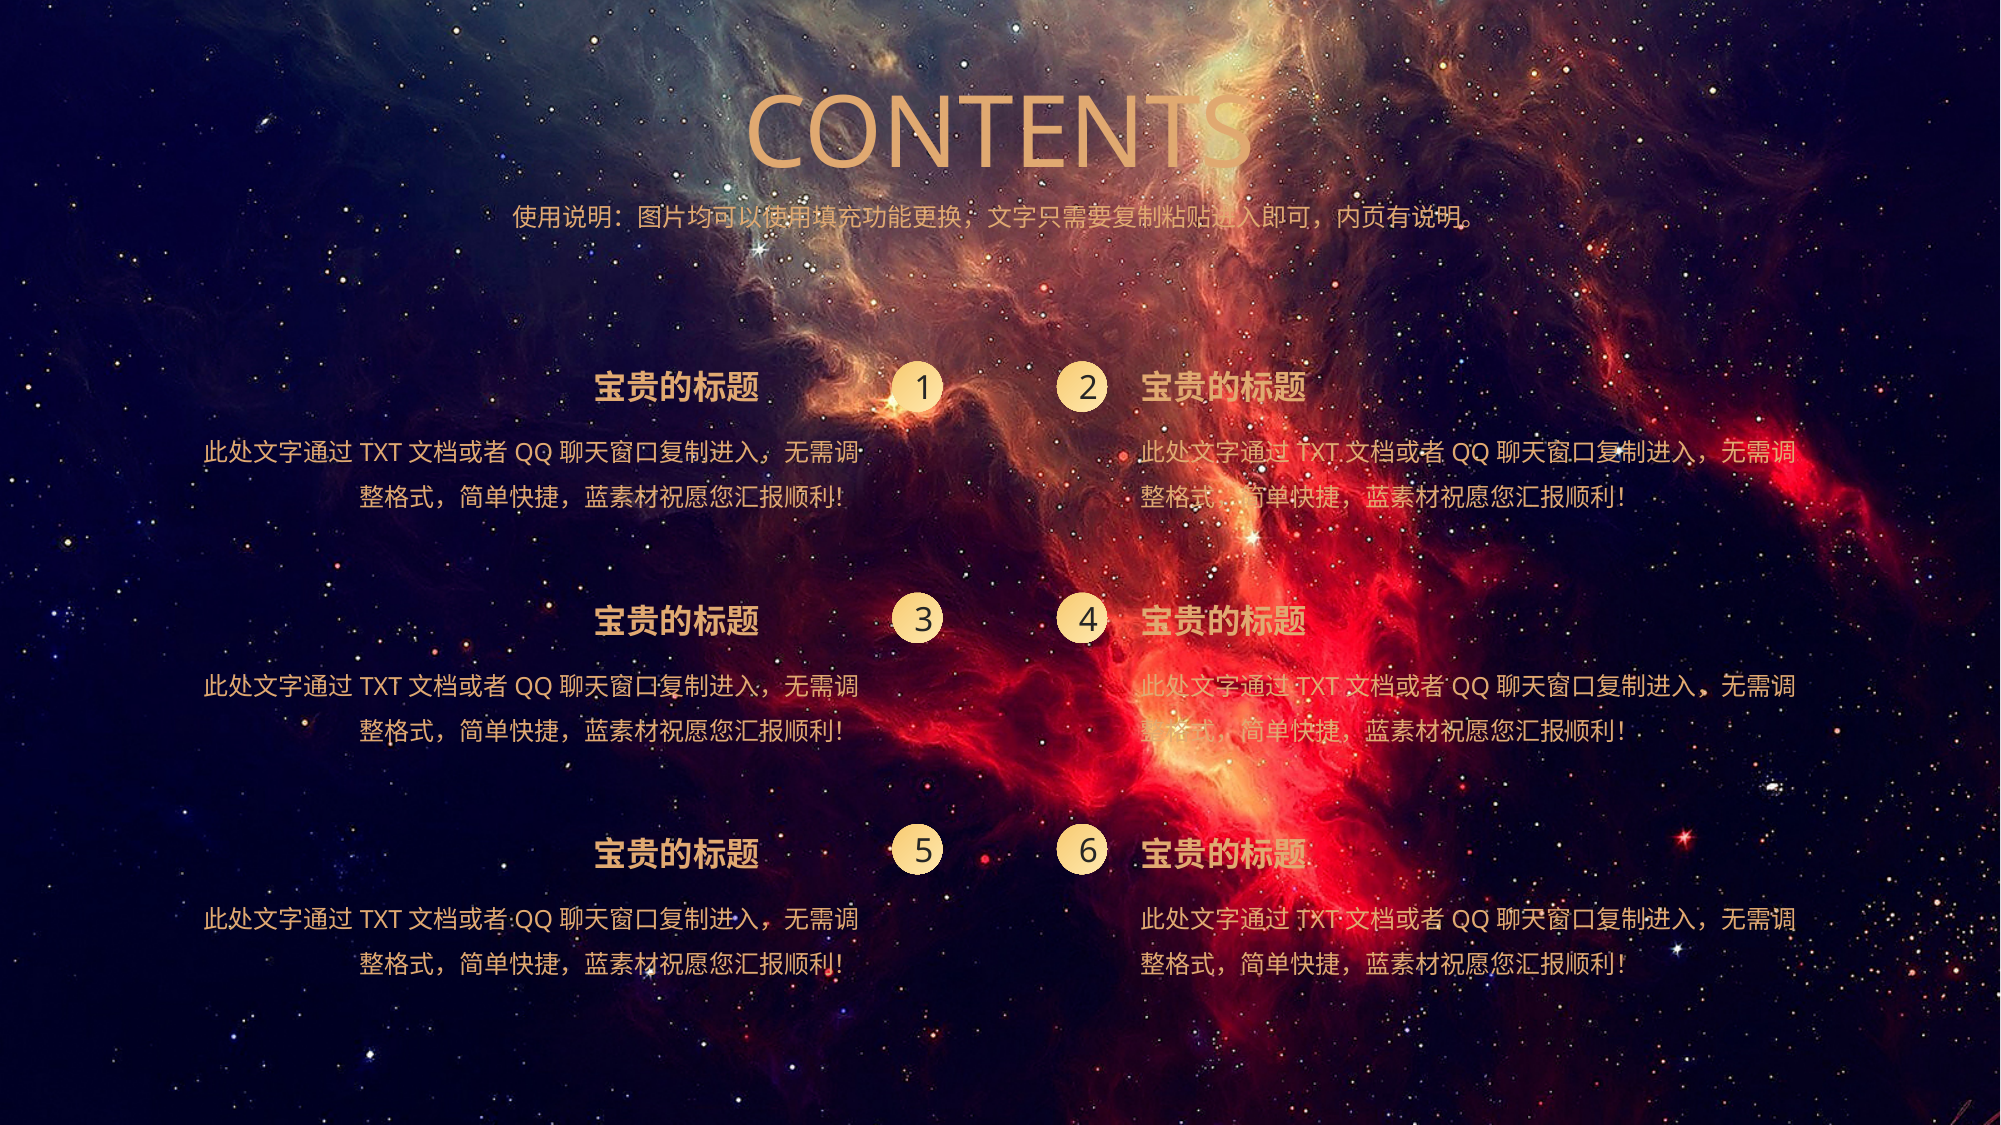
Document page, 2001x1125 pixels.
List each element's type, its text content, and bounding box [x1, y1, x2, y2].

text_box 2 [1056, 361, 1108, 412]
text_box CONTENTS [654, 59, 1346, 178]
text_box 宝贵的标题 [578, 592, 875, 648]
text_box 宝贵的标题 [578, 826, 875, 881]
text_box 此处文字通过TXT文档或者QQ聊天窗口复制进入，无需调整格式，简单快捷，蓝素材祝愿您汇报顺利！ [186, 881, 875, 987]
text_box 6 [1056, 824, 1108, 875]
text_box 此处文字通过TXT文档或者QQ聊天窗口复制进入，无需调整格式，简单快捷，蓝素材祝愿您汇报顺利！ [1125, 648, 1814, 753]
text_box 此处文字通过TXT文档或者QQ聊天窗口复制进入，无需调整格式，简单快捷，蓝素材祝愿您汇报顺利！ [1125, 881, 1814, 987]
text_box 1 [892, 361, 943, 412]
text_box 4 [1056, 592, 1108, 643]
text_box 此处文字通过TXT文档或者QQ聊天窗口复制进入，无需调整格式，简单快捷，蓝素材祝愿您汇报顺利！ [186, 414, 875, 519]
text_box 宝贵的标题 [578, 358, 875, 414]
picture [0, 0, 2001, 1125]
text_box 此处文字通过TXT文档或者QQ聊天窗口复制进入，无需调整格式，简单快捷，蓝素材祝愿您汇报顺利！ [1125, 414, 1814, 519]
text_box 宝贵的标题 [1125, 592, 1422, 648]
text_box 宝贵的标题 [1125, 826, 1422, 881]
text_box 3 [892, 592, 943, 643]
text_box 此处文字通过TXT文档或者QQ聊天窗口复制进入，无需调整格式，简单快捷，蓝素材祝愿您汇报顺利！ [186, 648, 875, 753]
text_box 使用说明：图片均可以使用填充功能更换，文字只需要复制粘贴进入即可，内页有说明。 [402, 178, 1598, 239]
text_box 宝贵的标题 [1125, 358, 1422, 414]
text_box 5 [892, 824, 943, 875]
